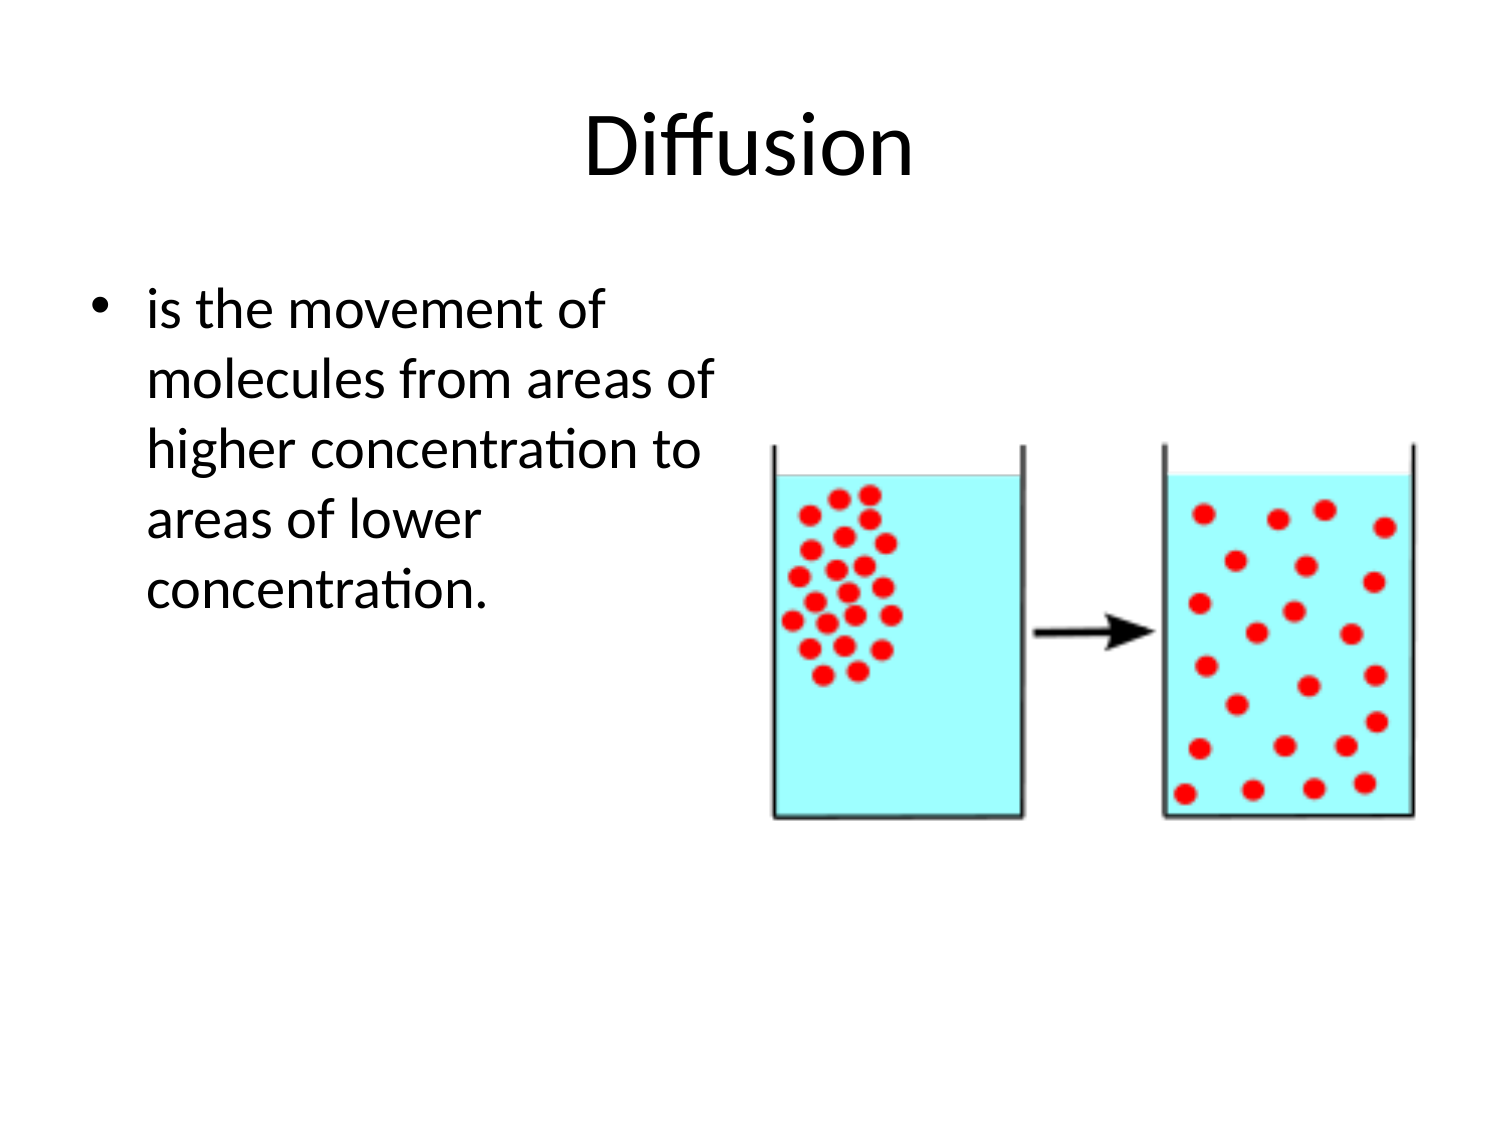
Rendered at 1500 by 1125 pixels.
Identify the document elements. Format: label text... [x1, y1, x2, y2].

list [762, 262, 1426, 1006]
list is the movement of molecules from areas of higher concentration to areas of lower concentration. [75, 262, 738, 1005]
title Diffusion [75, 45, 1425, 233]
